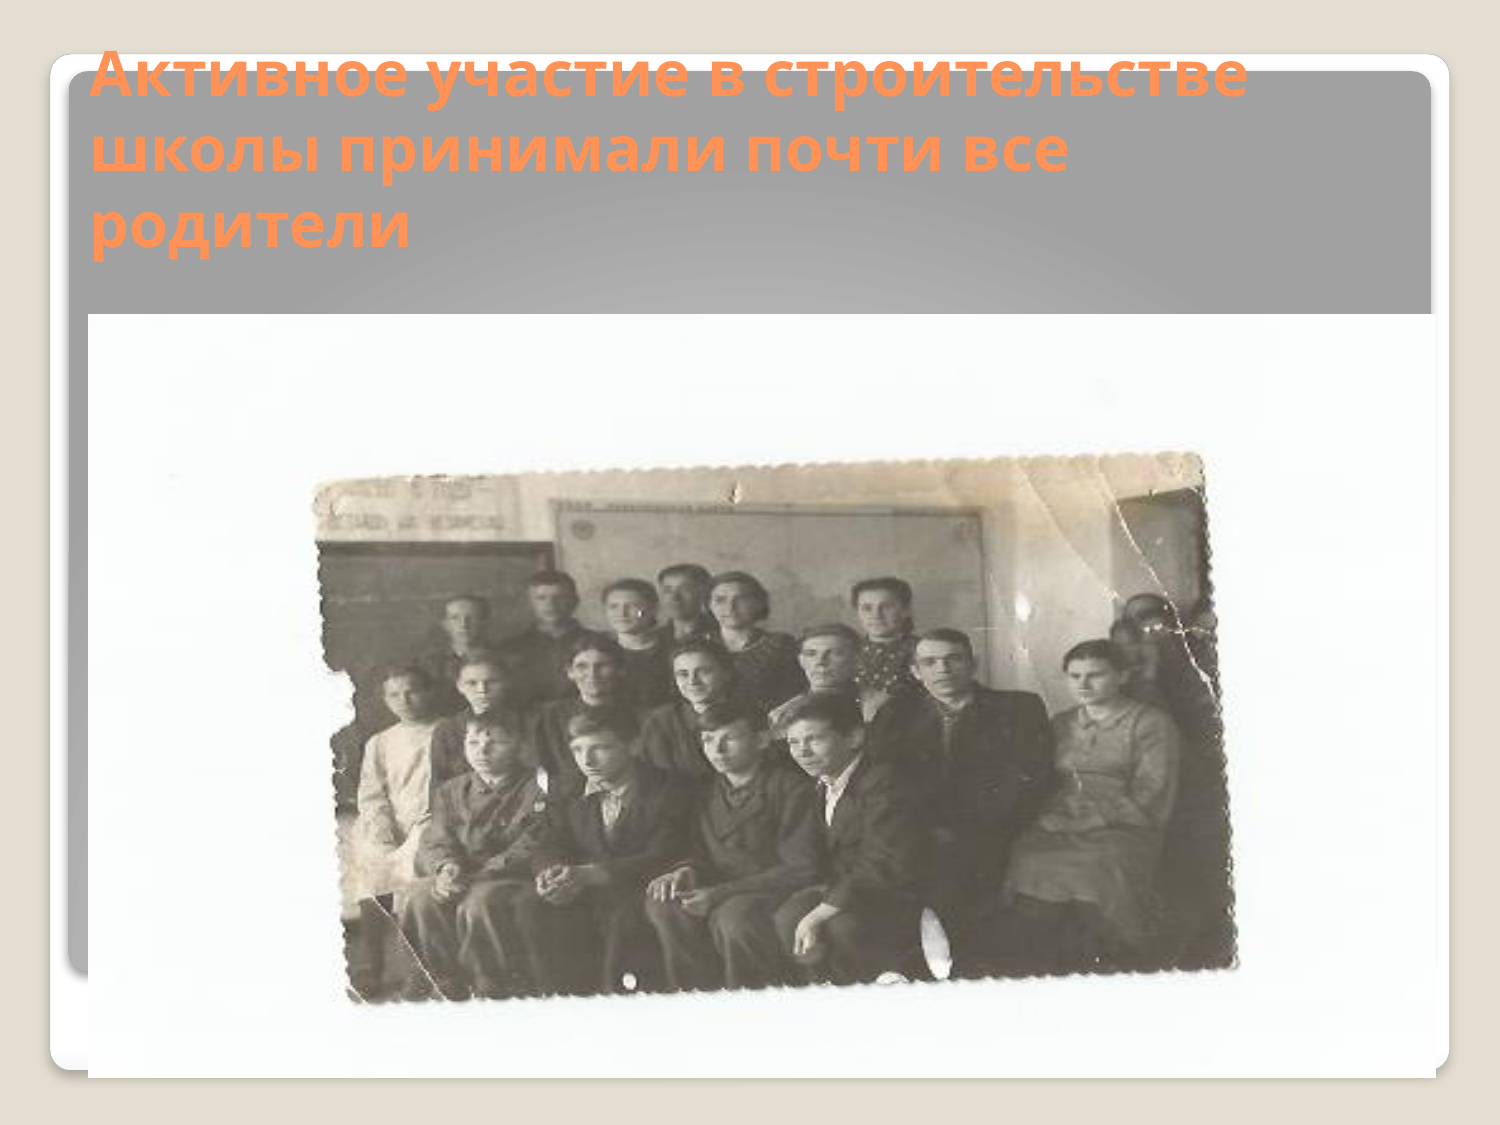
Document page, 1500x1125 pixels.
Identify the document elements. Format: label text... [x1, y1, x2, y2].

title Активное участие в строительстве школы принимали почти все родители [75, 24, 1425, 268]
picture [88, 314, 1436, 1078]
